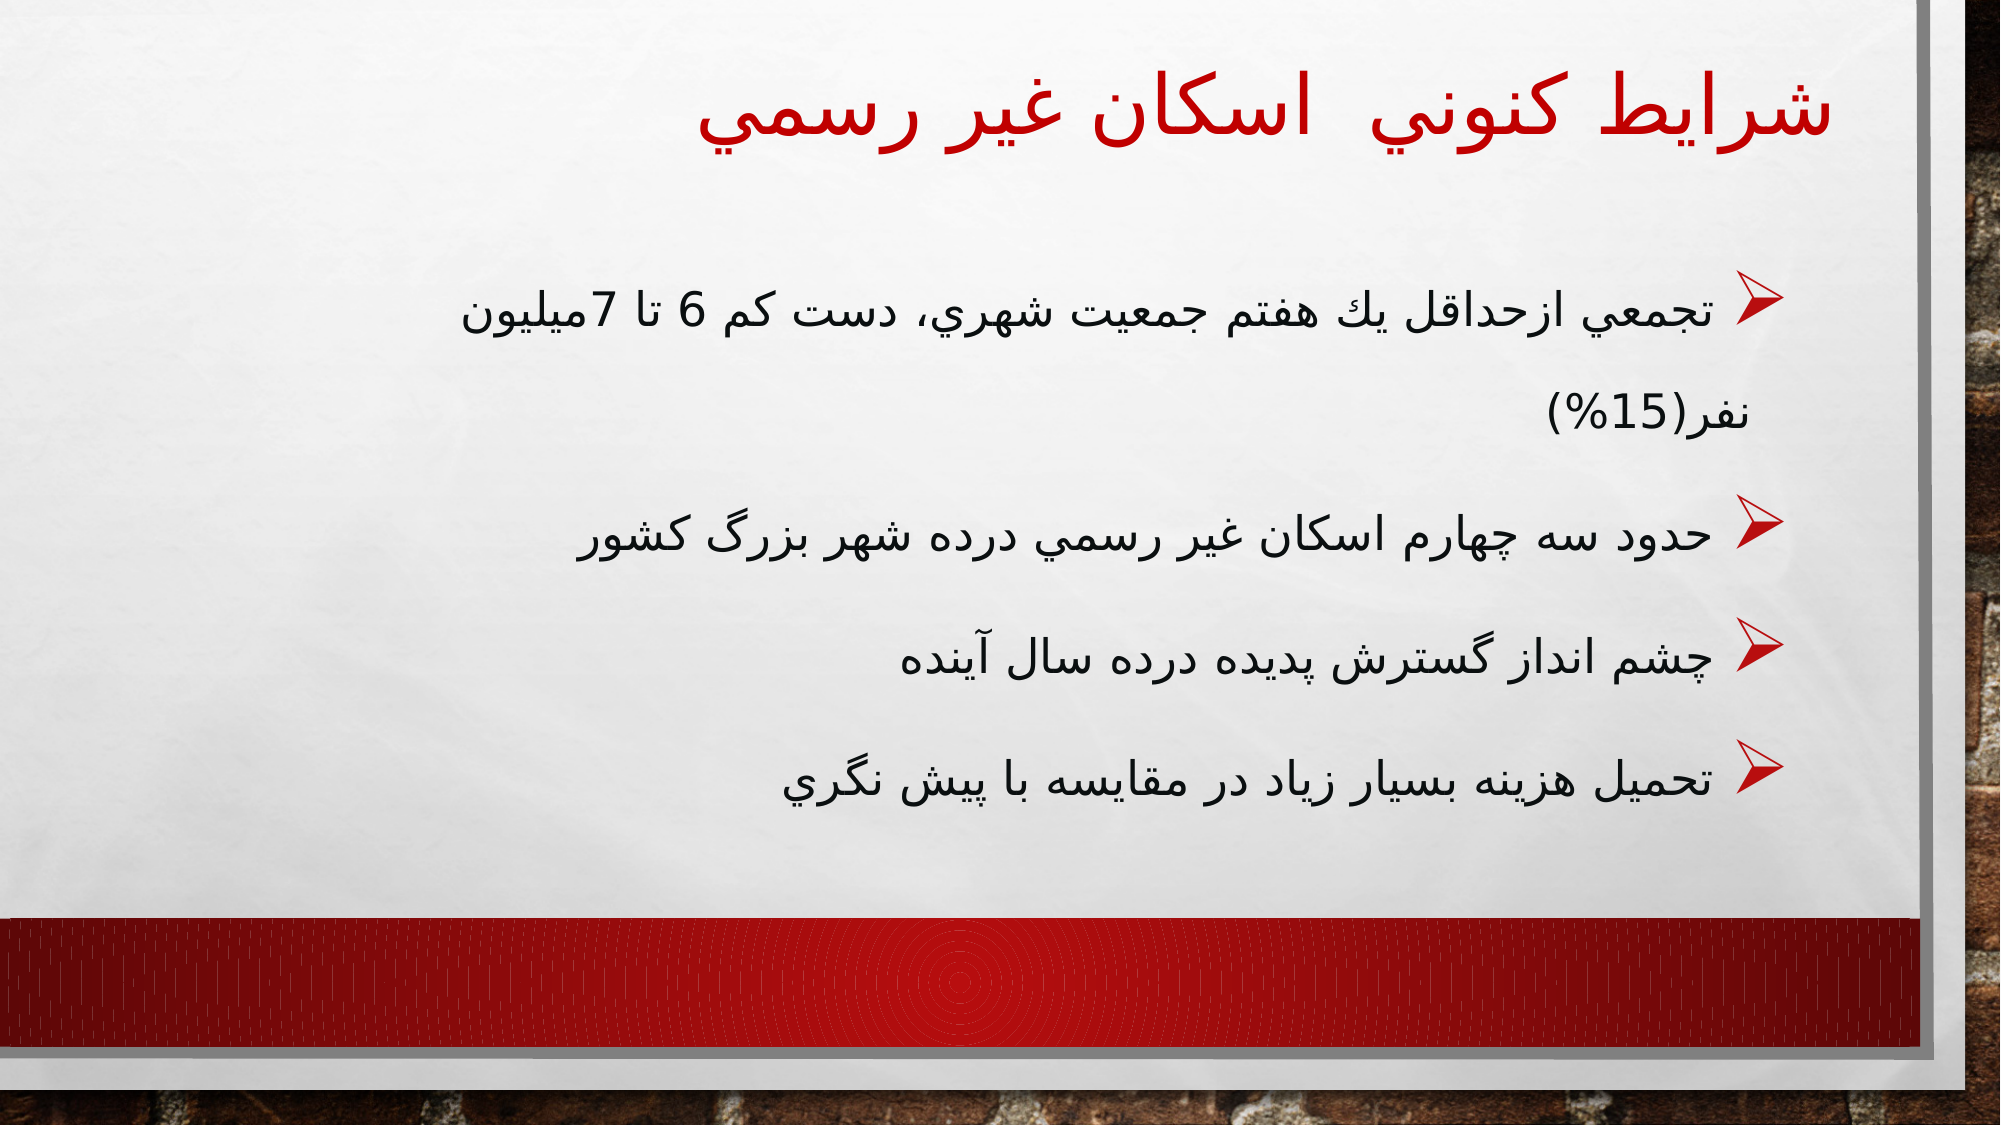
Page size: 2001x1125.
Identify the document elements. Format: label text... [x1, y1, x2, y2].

title شرايط كنوني اسكان غير رسمي [573, 43, 1852, 172]
list تجمعي ازحداقل يك هفتم جمعيت شهري، دست کم 6 تا 7ميليون نفر(15%) حدود سه چهارم اسكان غير رسمي درده شهر بزرگ كشور چشم انداز گسترش پديده درده سال آينده تحميل هزينه بسيار زياد در مقايسه با پيش نگري [307, 223, 1803, 815]
picture [0, 0, 2000, 1125]
